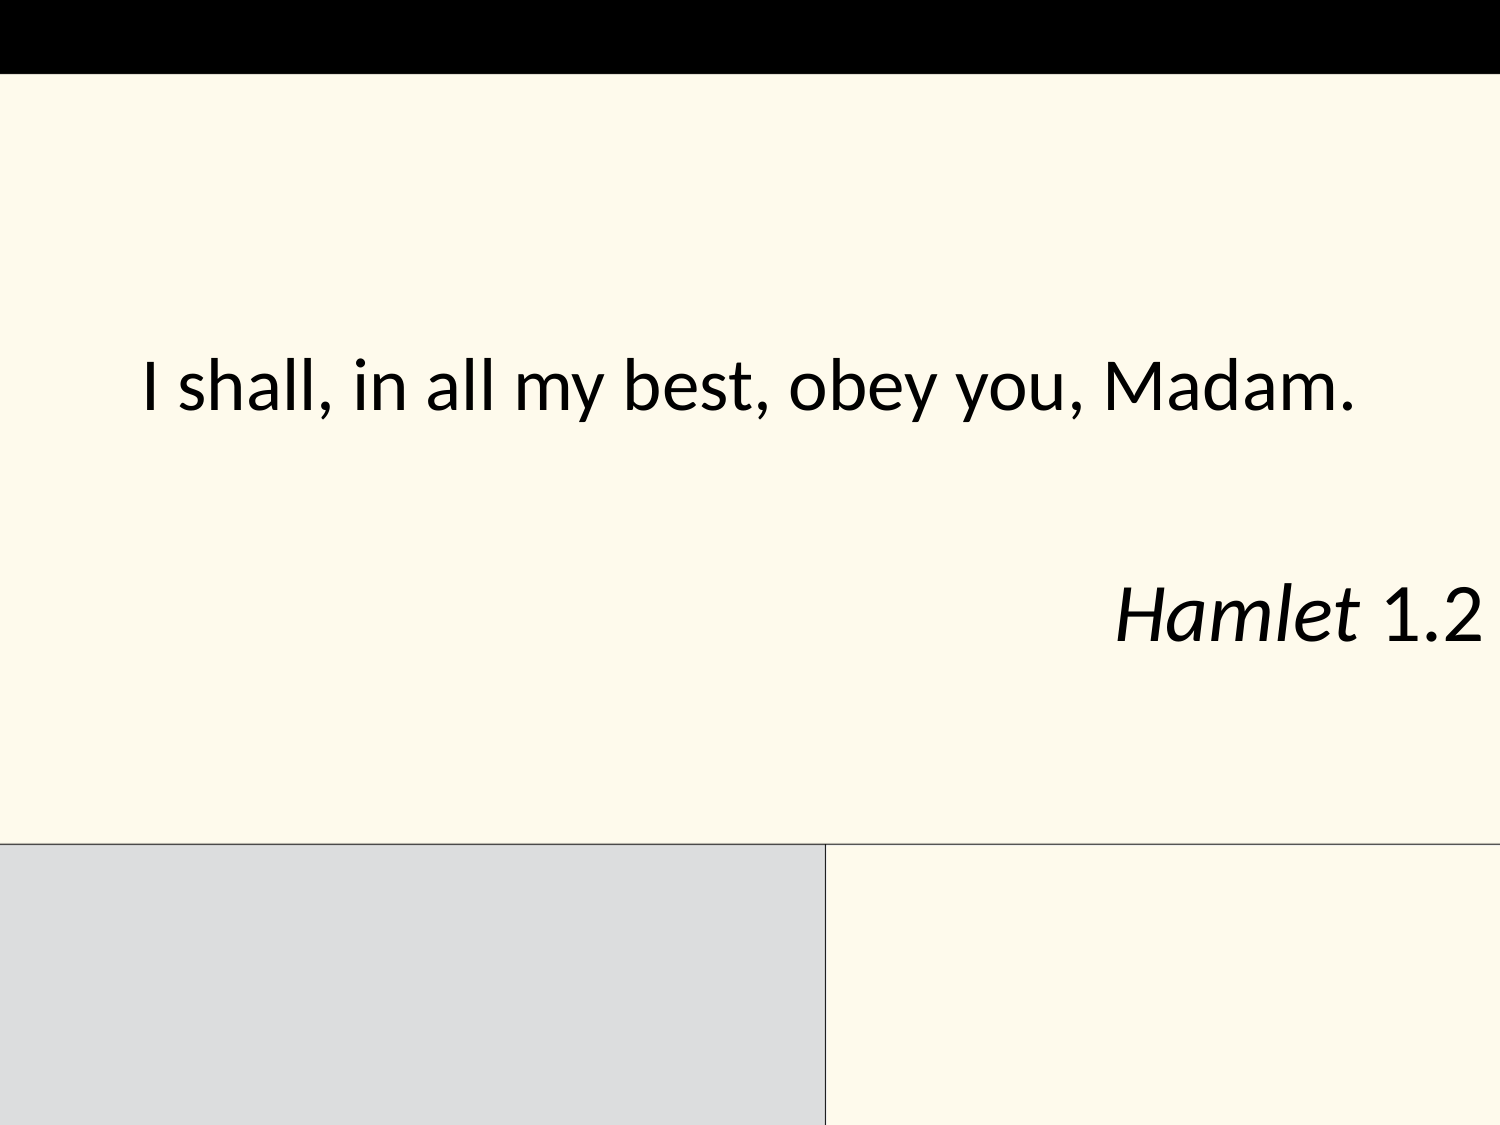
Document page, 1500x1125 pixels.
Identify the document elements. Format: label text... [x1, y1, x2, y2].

picture [0, 0, 1500, 212]
picture [0, 700, 1500, 1125]
list I shall, in all my best, obey you, Madam. Hamlet 1.2 [0, 212, 1500, 700]
